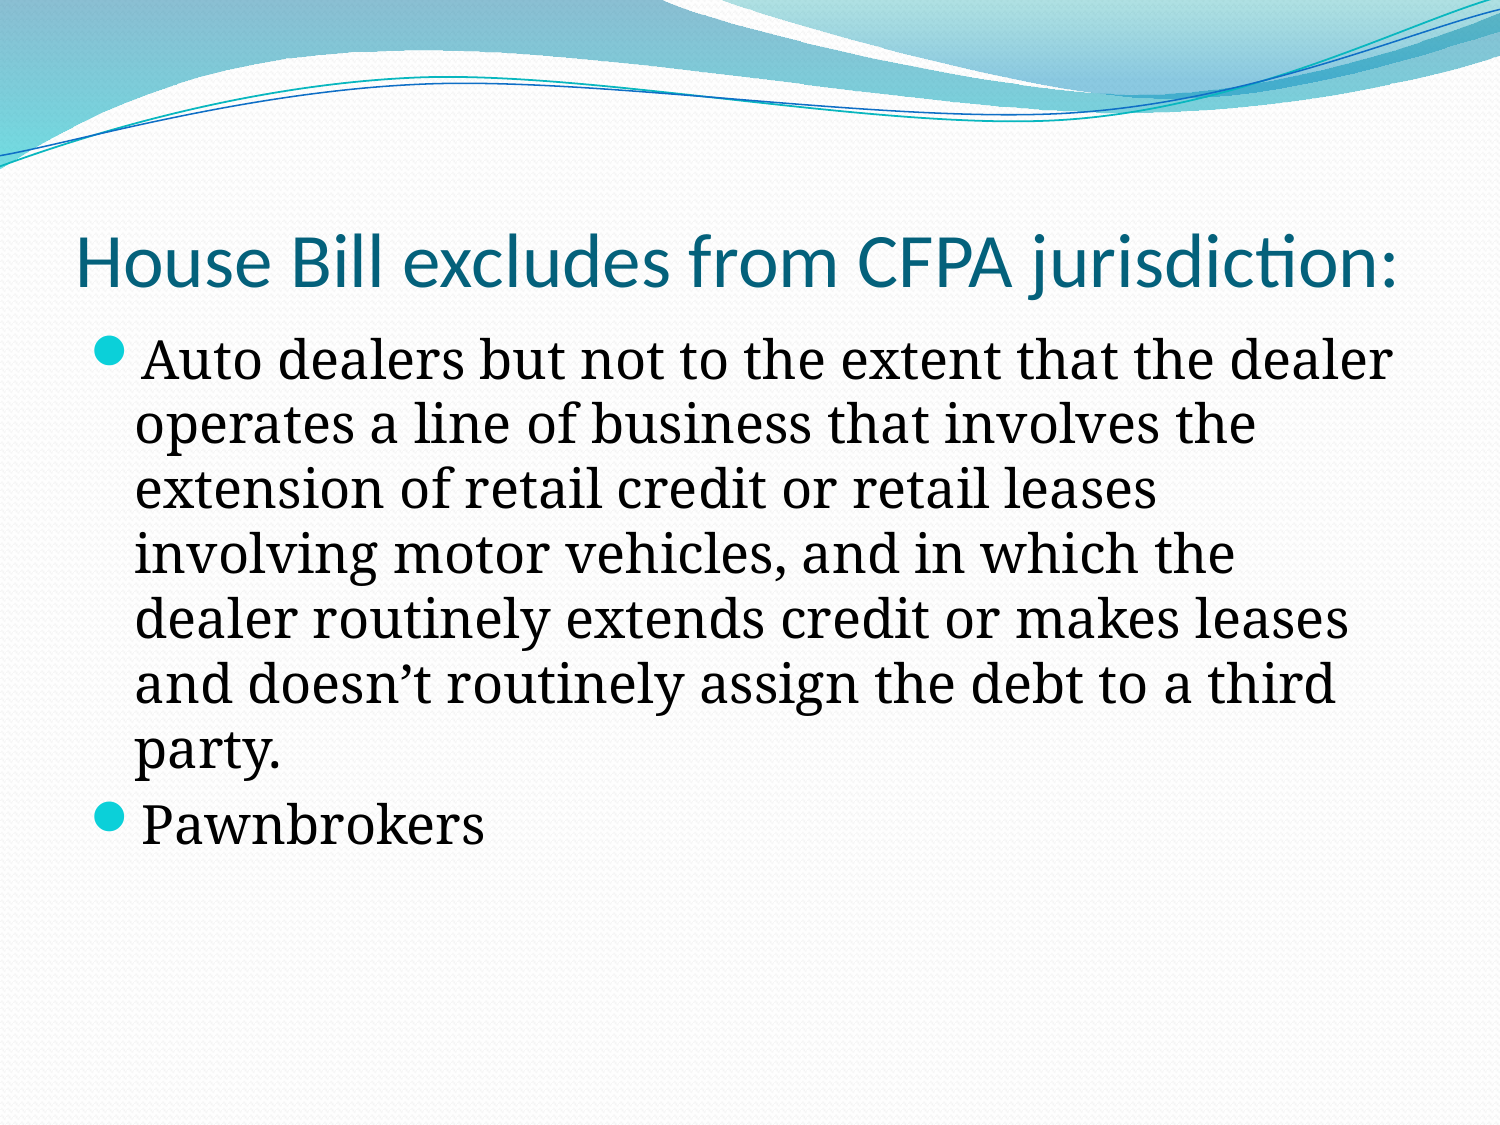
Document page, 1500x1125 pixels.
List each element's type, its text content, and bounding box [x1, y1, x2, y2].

list Auto dealers but not to the extent that the dealer operates a line of business that involves the extension of retail credit or retail leases involving motor vehicles, and in which the dealer routinely extends credit or makes leases and doesn’t routinely assign the debt to a third party. Pawnbrokers [74, 317, 1426, 1038]
title House Bill excludes from CFPA jurisdiction: [74, 115, 1426, 304]
